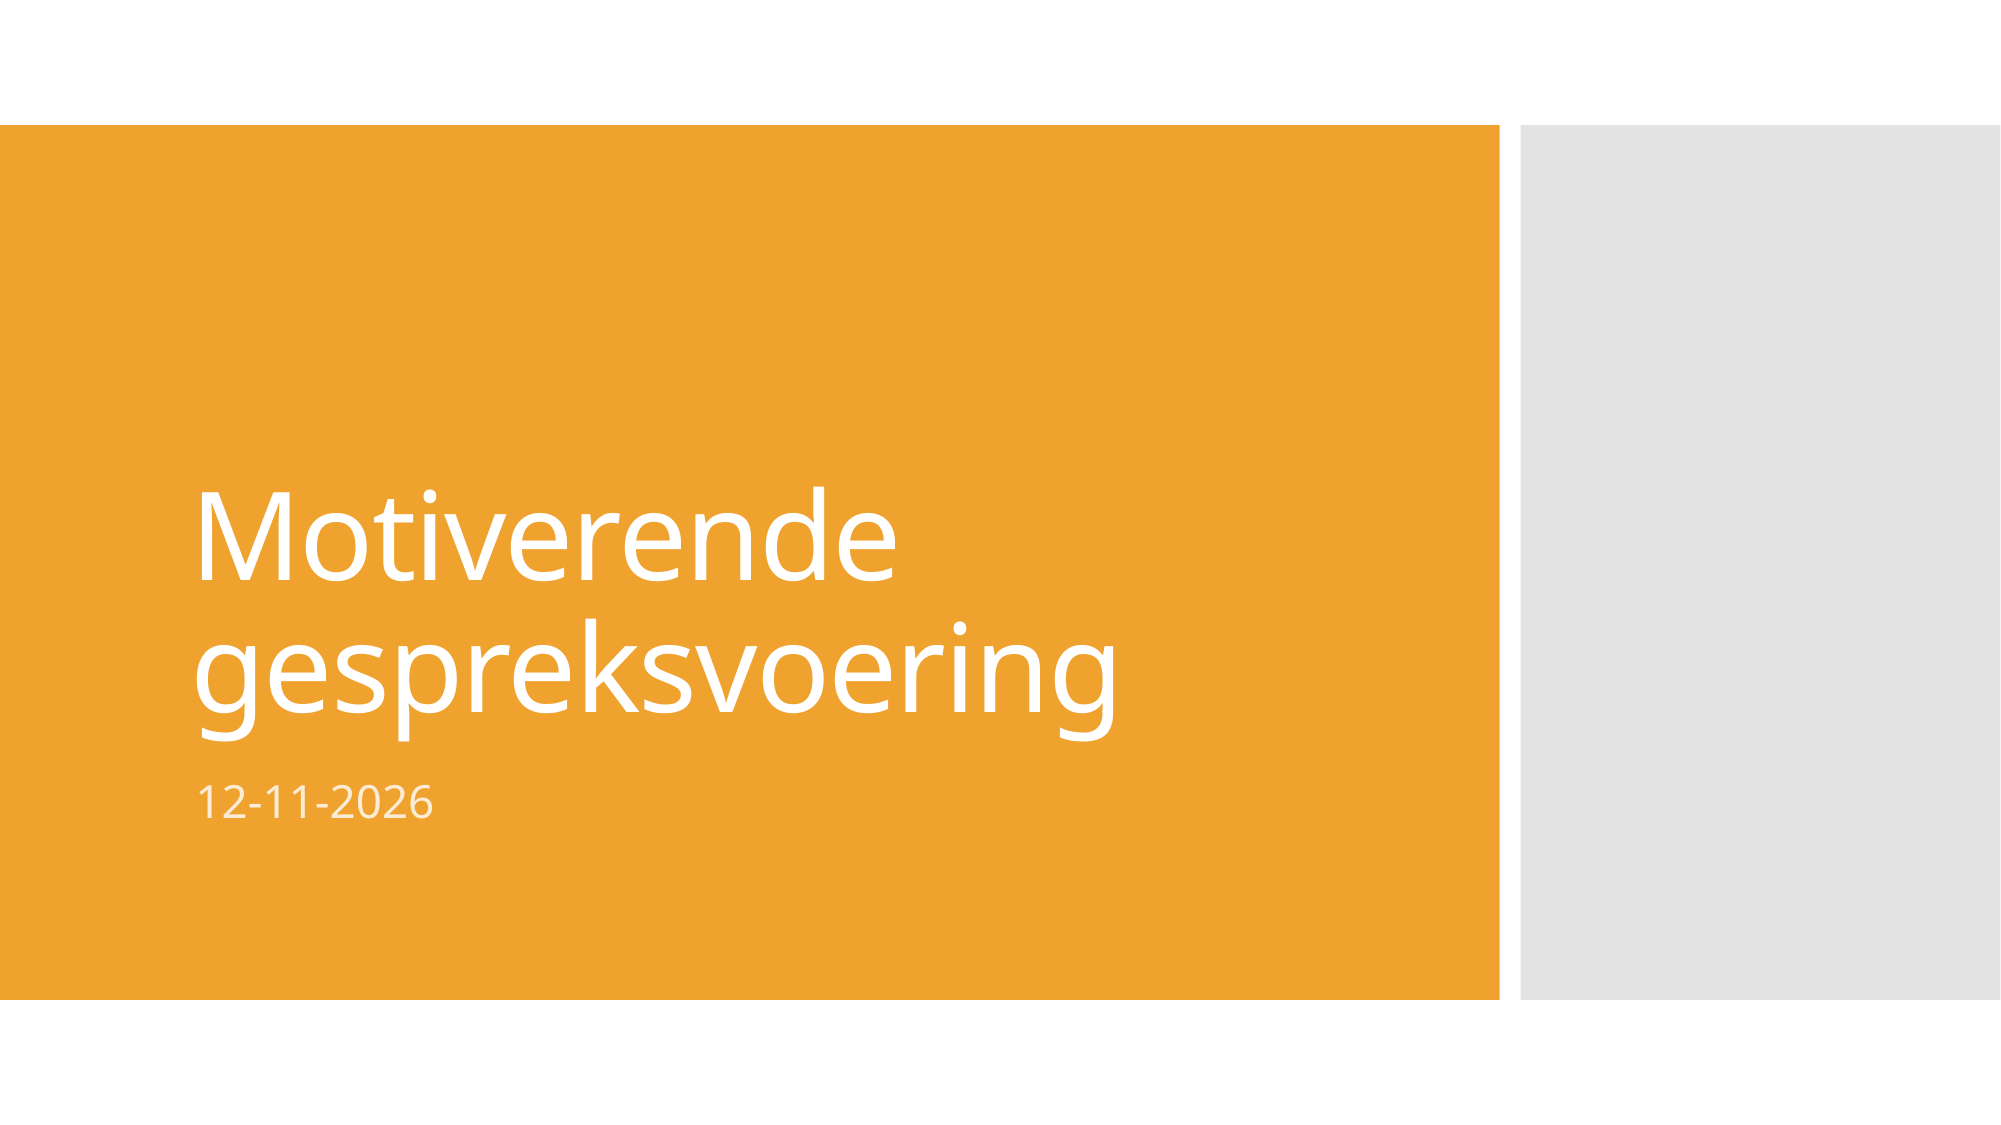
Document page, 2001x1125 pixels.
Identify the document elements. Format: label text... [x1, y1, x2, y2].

title Motiverende gespreksvoering [175, 213, 1376, 747]
subtitle 5-4-2021 [180, 766, 1381, 917]
